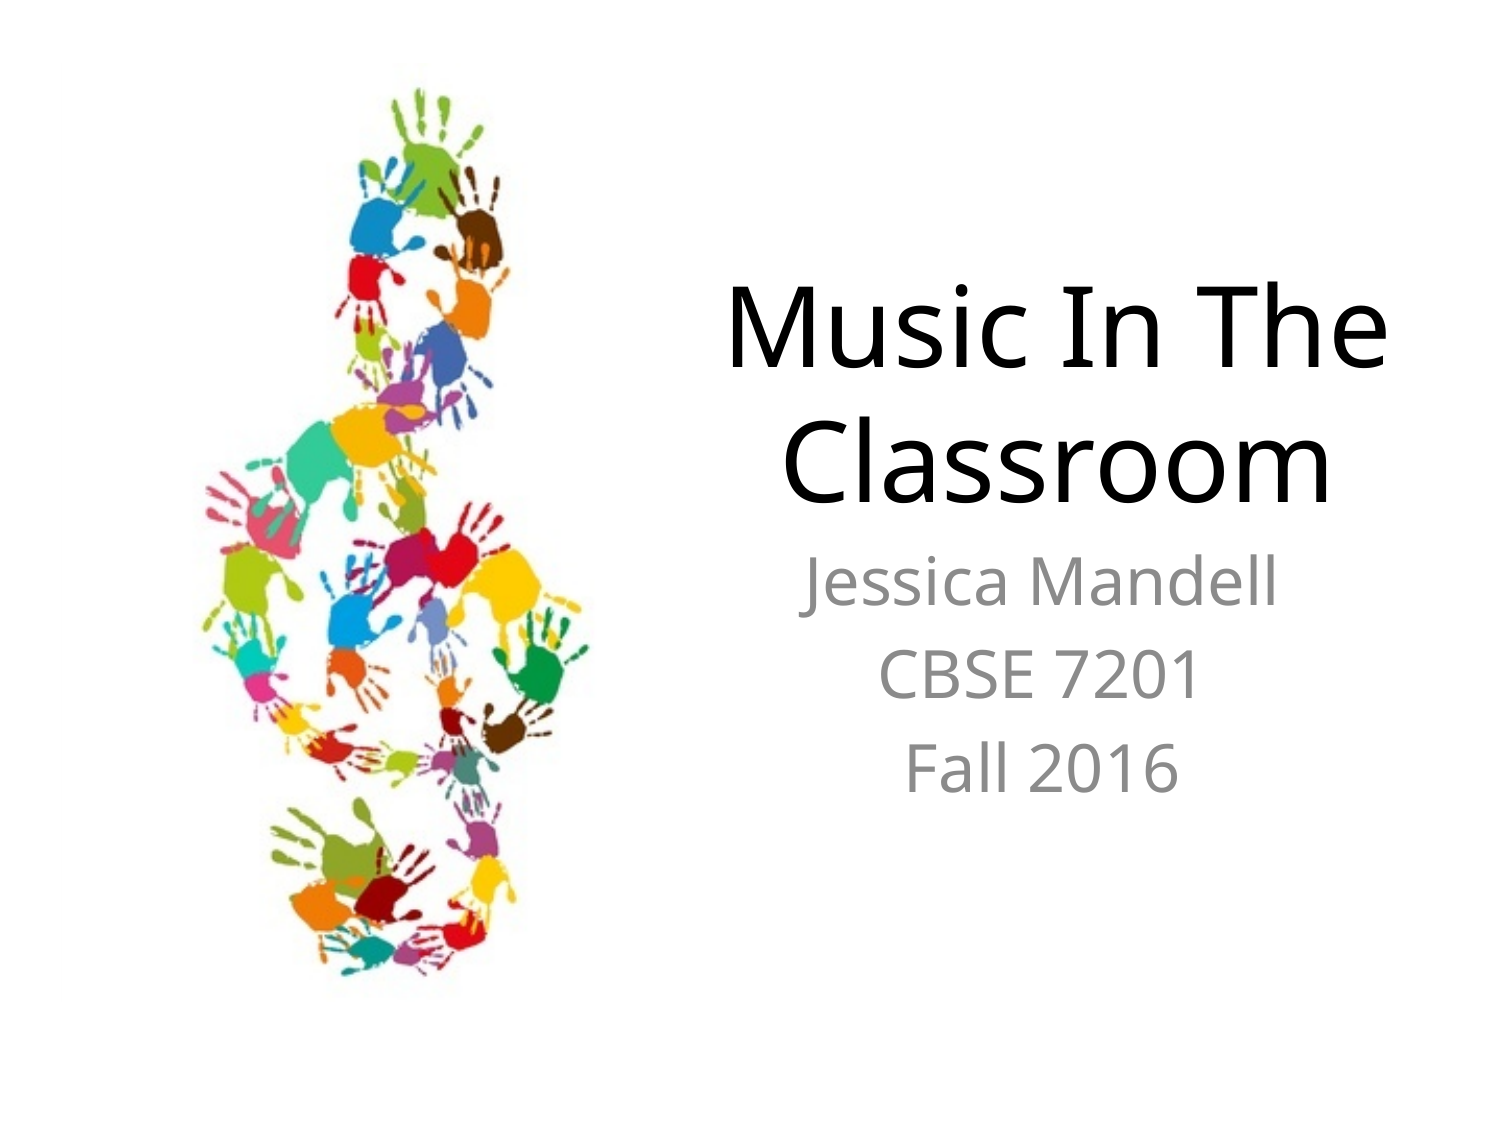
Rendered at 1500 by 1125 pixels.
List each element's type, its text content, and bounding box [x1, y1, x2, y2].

title Music In The Classroom [736, 195, 1414, 531]
picture [60, 63, 732, 1002]
subtitle Jessica Mandell CBSE 7201 Fall 2016 [736, 531, 1414, 819]
